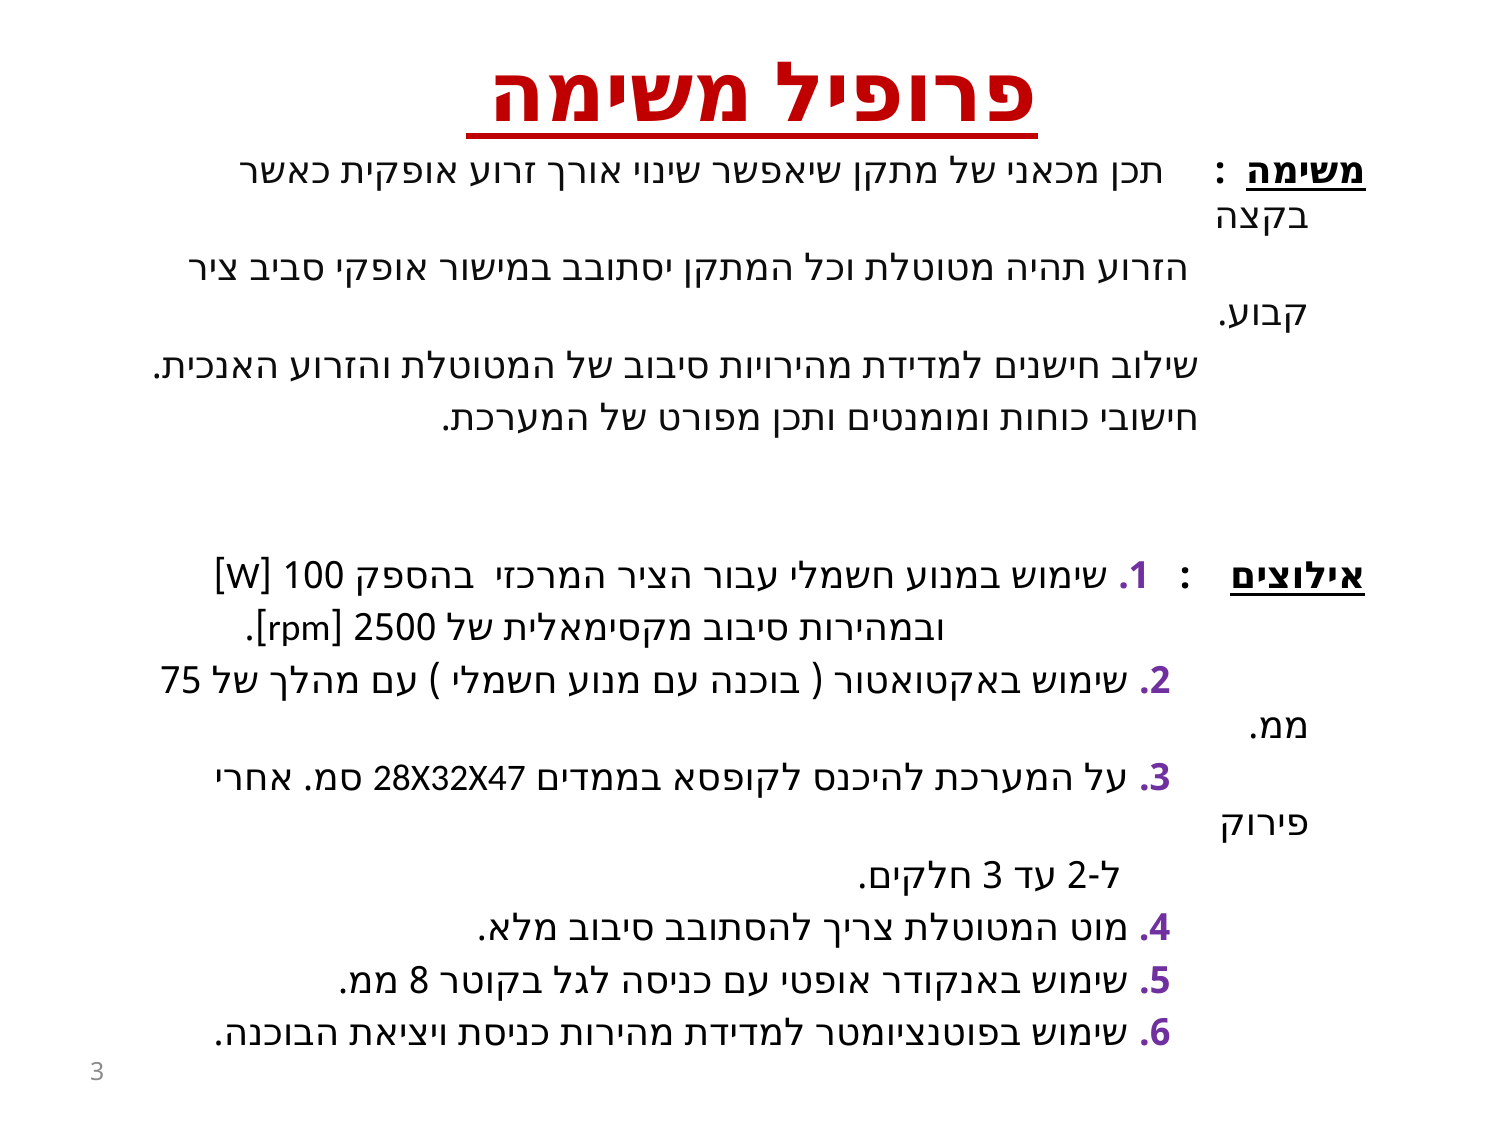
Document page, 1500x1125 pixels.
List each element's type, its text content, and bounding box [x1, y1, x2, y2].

list פרופיל משימה משימה : תכן מכאני של מתקן שיאפשר שינוי אורך זרוע אופקית כאשר בקצה הזרוע תהיה מטוטלת וכל המתקן יסתובב במישור אופקי סביב ציר קבוע. שילוב חישנים למדידת מהירויות סיבוב של המטוטלת והזרוע האנכית. חישובי כוחות ומומנטים ותכן מפורט של המערכת. אילוצים : 1. שימוש במנוע חשמלי עבור הציר המרכזי בהספק 100 [W] ובמהירות סיבוב מקסימאלית של 2500 [rpm]. 2. שימוש באקטואטור ( בוכנה עם מנוע חשמלי ) עם מהלך של 75 ממ. 3. על המערכת להיכנס לקופסא בממדים 28X32X47 סמ. אחרי פירוק ל-2 עד 3 חלקים. 4. מוט המטוטלת צריך להסתובב סיבוב מלא. 5. שימוש באנקודר אופטי עם כניסה לגל בקוטר 8 ממ. 6. שימוש בפוטנציומטר למדידת מהירות כניסת ויציאת הבוכנה. [123, 307, 1381, 1047]
slide_number 3 [75, 1042, 425, 1103]
text_box [64, 19, 1443, 307]
